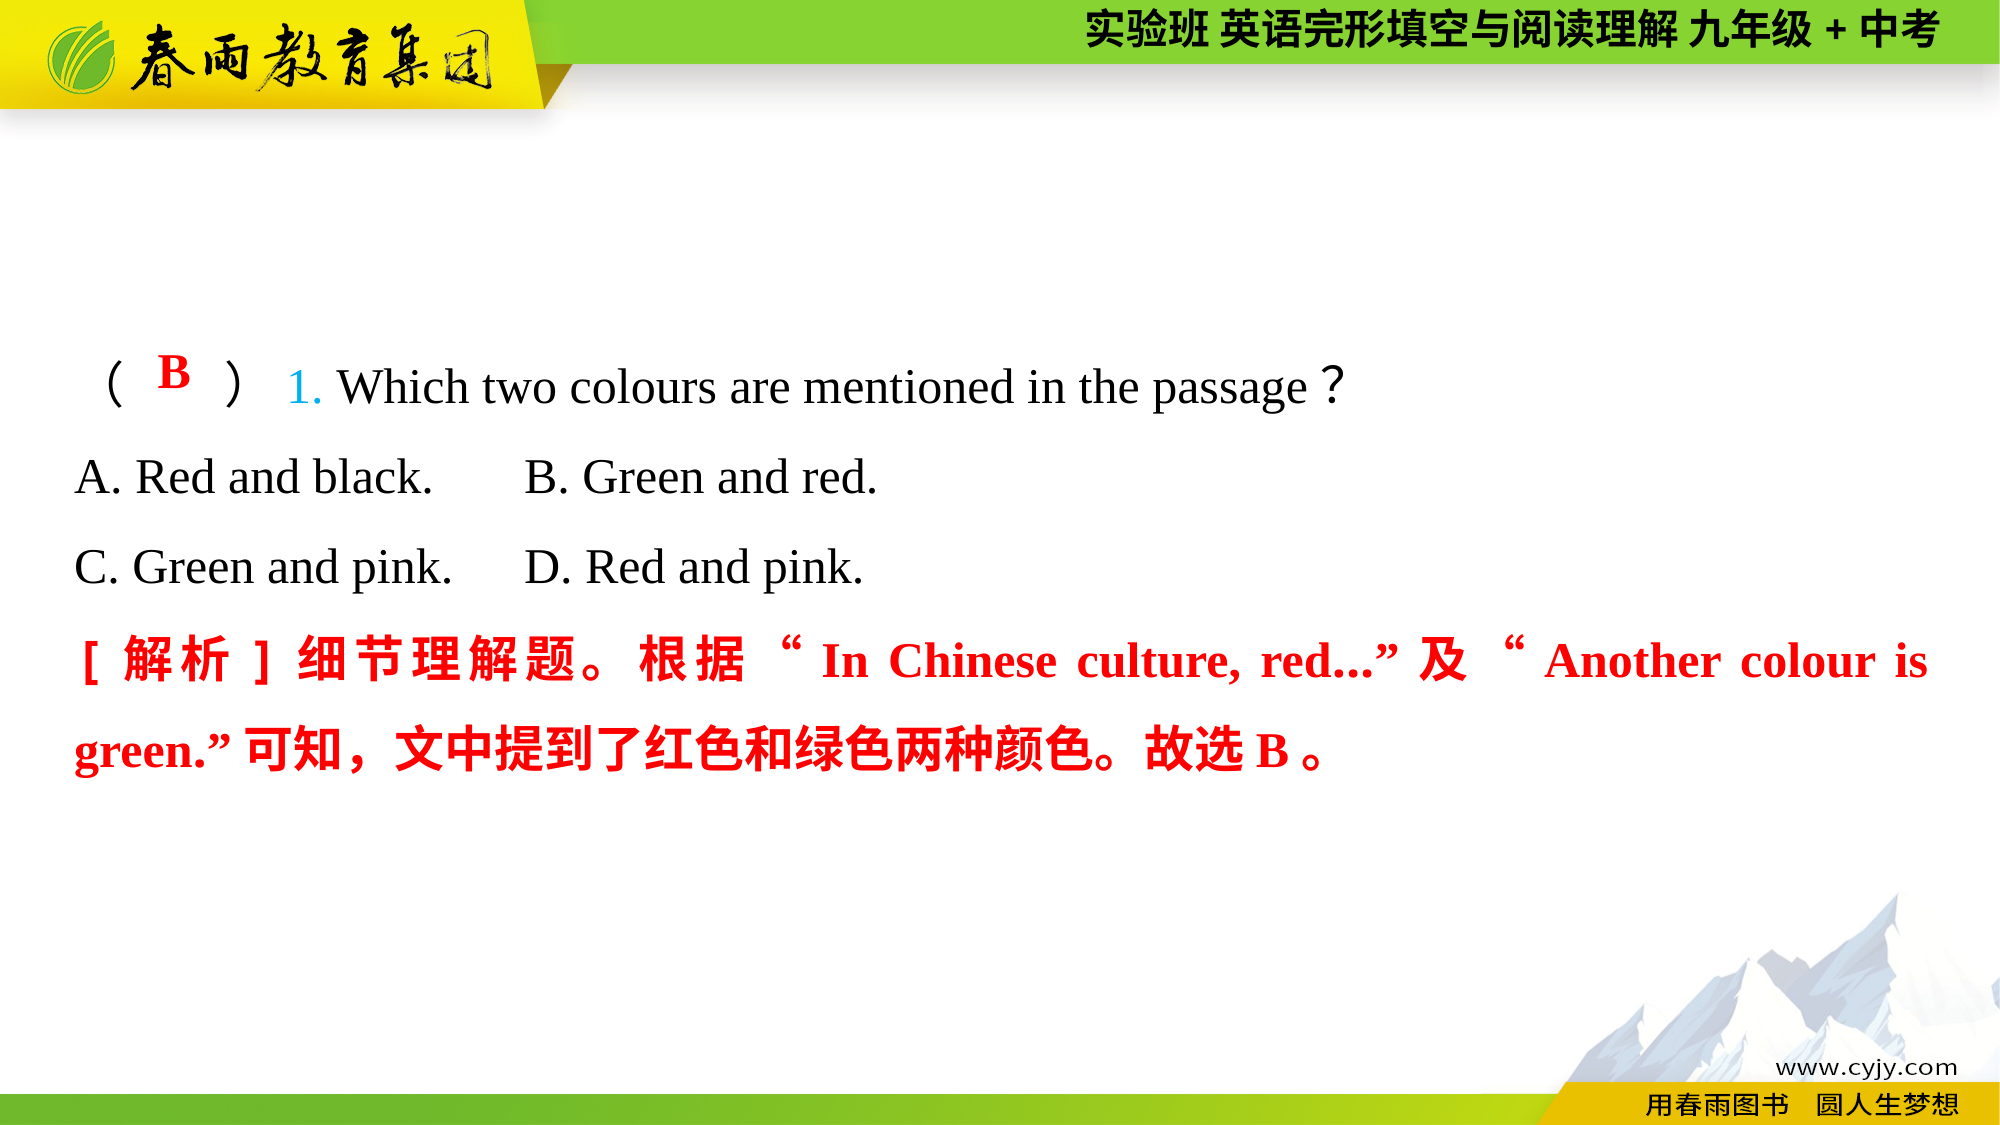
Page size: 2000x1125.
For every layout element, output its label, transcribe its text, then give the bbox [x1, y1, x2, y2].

list （ ）1. Which two colours are mentioned in the passage？ A. Red and black. B. Green and red. C. Green and pink. D. Red and pink. [59, 316, 1944, 589]
text_box [解析]细节理解题。根据“In Chinese culture, red...”及“Another colour is green.”可知，文中提到了红色和绿色两种颜色。故选B。 [59, 589, 1944, 785]
picture [0, 0, 2000, 1125]
text_box B [142, 330, 206, 406]
